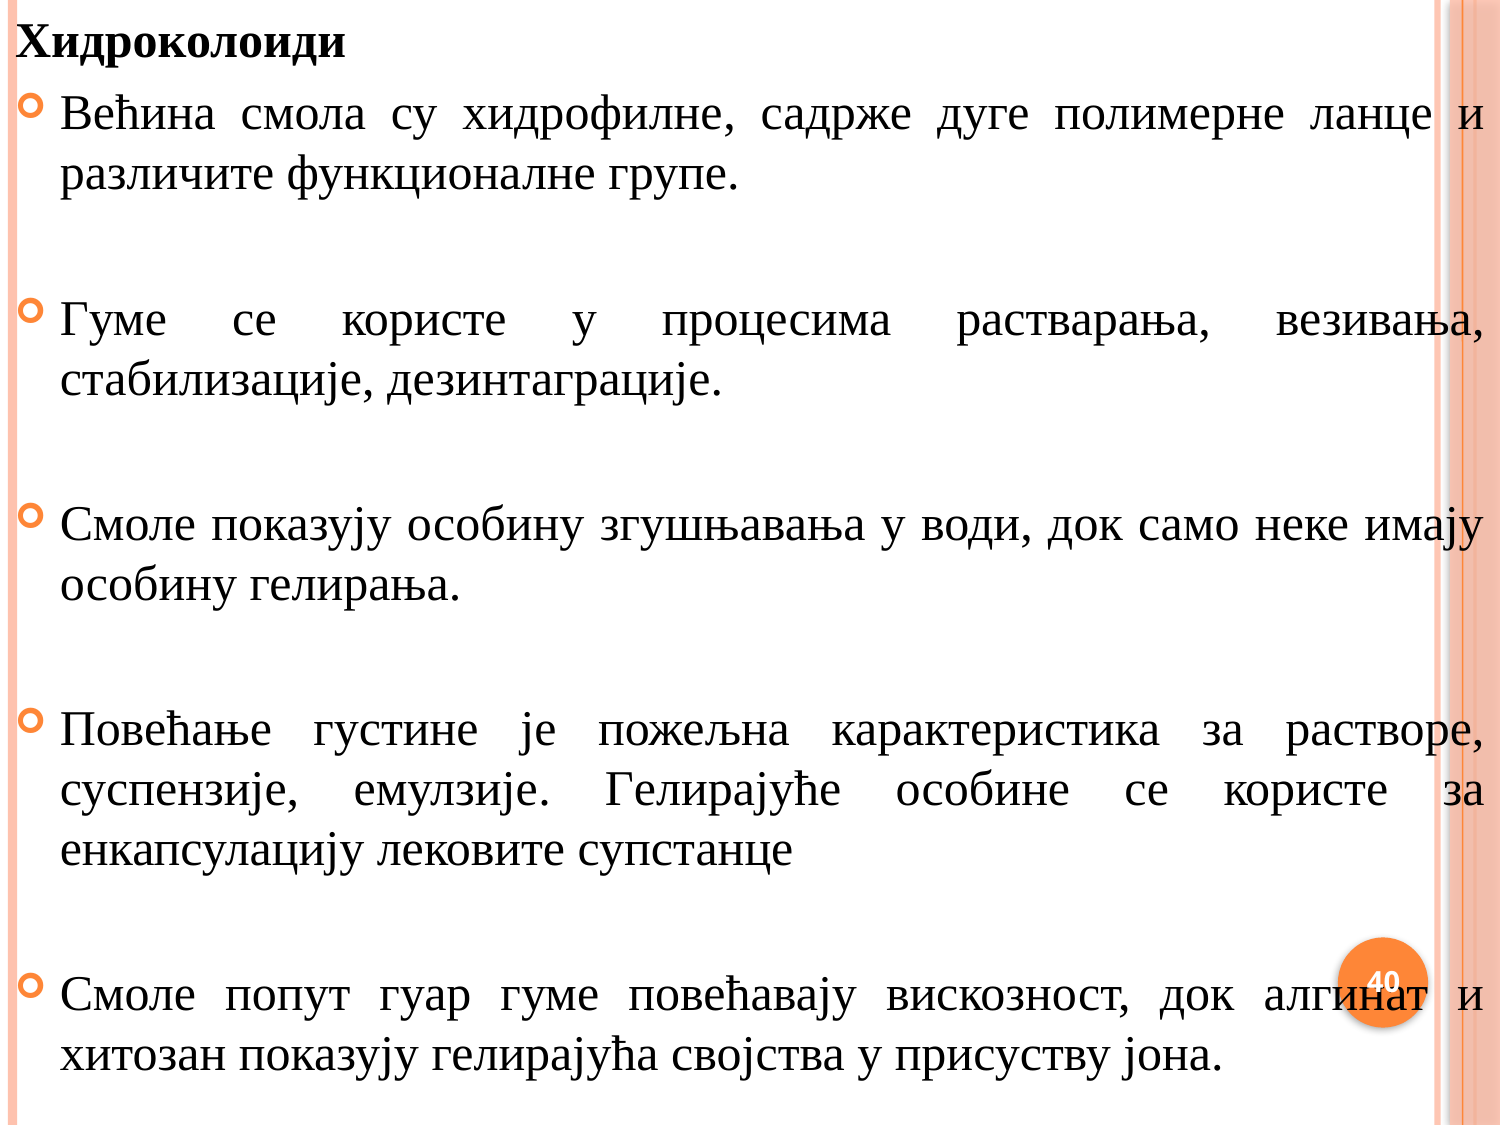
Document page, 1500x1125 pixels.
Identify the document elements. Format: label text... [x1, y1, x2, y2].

list Хидроколоиди Већина смола су хидрофилне, садрже дуге полимерне ланце и различите функционалне групе. Гуме се користе у процесима растварања, везивања, стабилизације, дезинтаграције. Смоле показују особину згушњавања у води, док само неке имају особину гелирања. Повећање густине је пожељна карактеристика за растворе, суспензије, емулзије. Гелирајуће особине се користе за енкапсулацију лековите супстанце Смоле попут гуар гуме повећавају вискозност, док алгинат и хитозан показују гелирајућа својства у присуству јона. [0, 0, 1500, 1125]
slide_number 40 [1333, 940, 1434, 1026]
